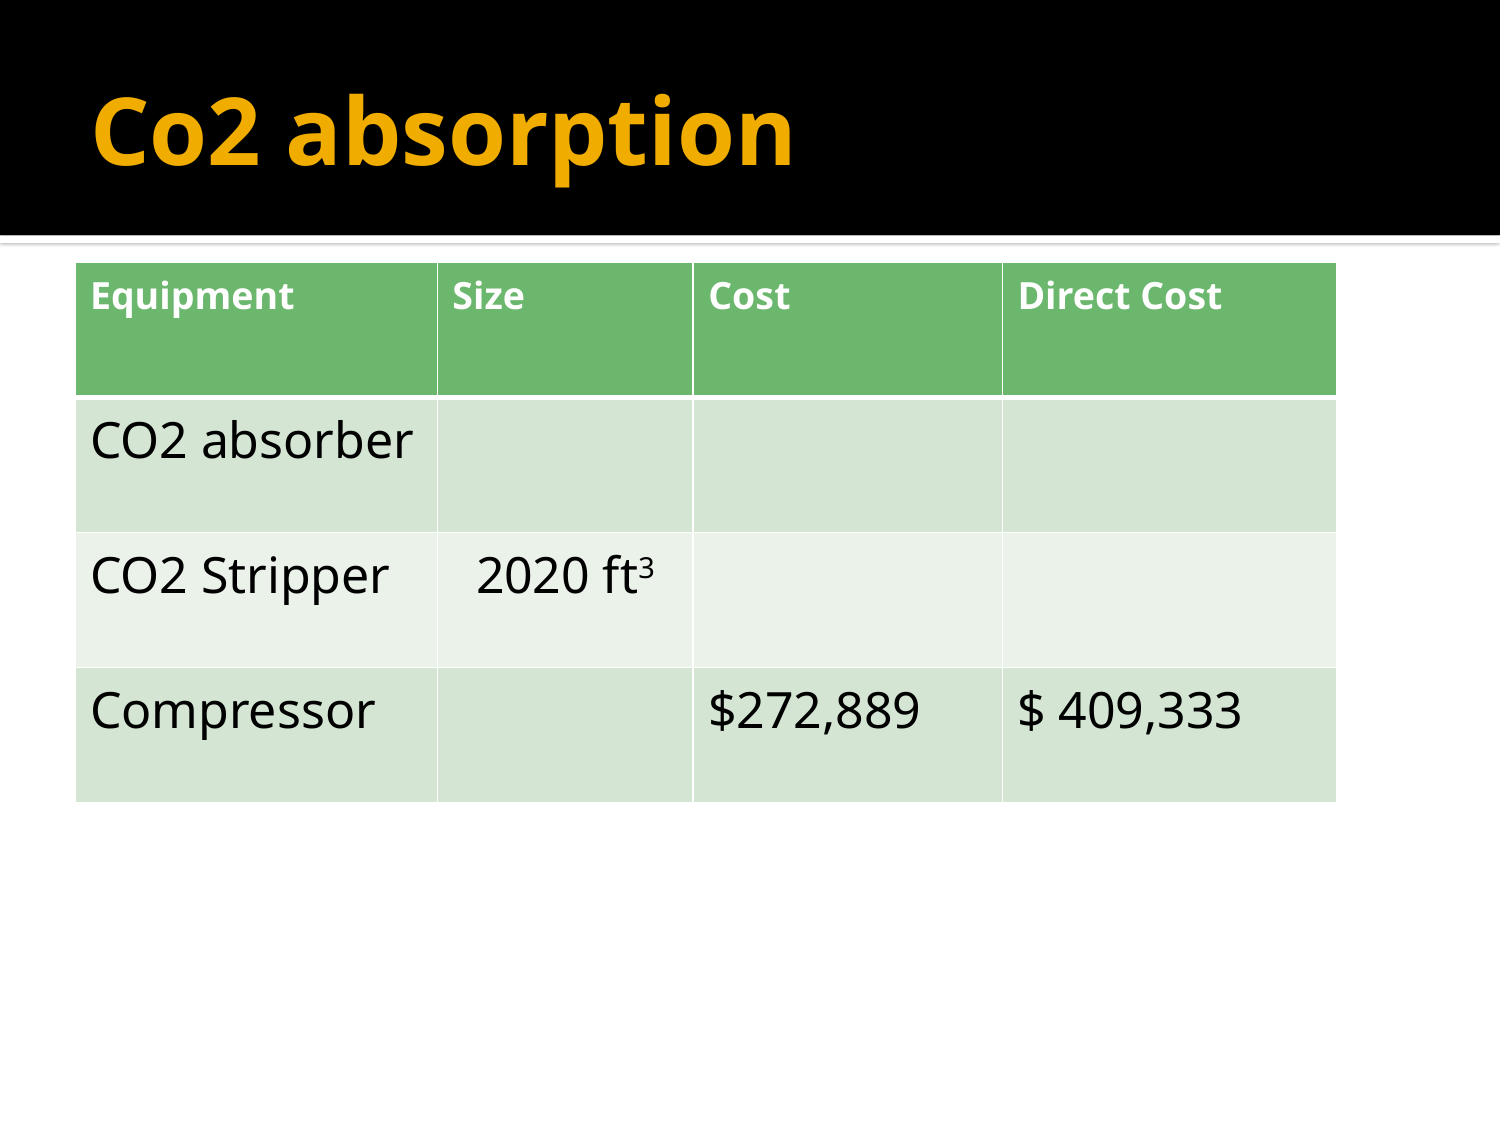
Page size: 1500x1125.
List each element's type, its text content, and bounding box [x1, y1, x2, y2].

table_cell $ 409,333 [1003, 668, 1336, 802]
table_cell [694, 533, 1002, 667]
title Co2 absorption [75, 25, 1425, 231]
table_cell CO2 Stripper [76, 533, 437, 667]
table_cell Compressor [76, 668, 437, 802]
table_header Equipment [76, 263, 437, 395]
table_header Cost [694, 263, 1002, 395]
table_cell [438, 400, 692, 532]
table_cell $272,889 [694, 668, 1002, 802]
table_cell [694, 400, 1002, 532]
table_header Size [438, 263, 692, 395]
table_header Direct Cost [1003, 263, 1336, 395]
table_cell [1003, 400, 1336, 532]
table_cell [1003, 533, 1336, 667]
table_cell 2020 ft3 [438, 533, 692, 667]
table_cell CO2 absorber [76, 400, 437, 532]
table_cell [438, 668, 692, 802]
